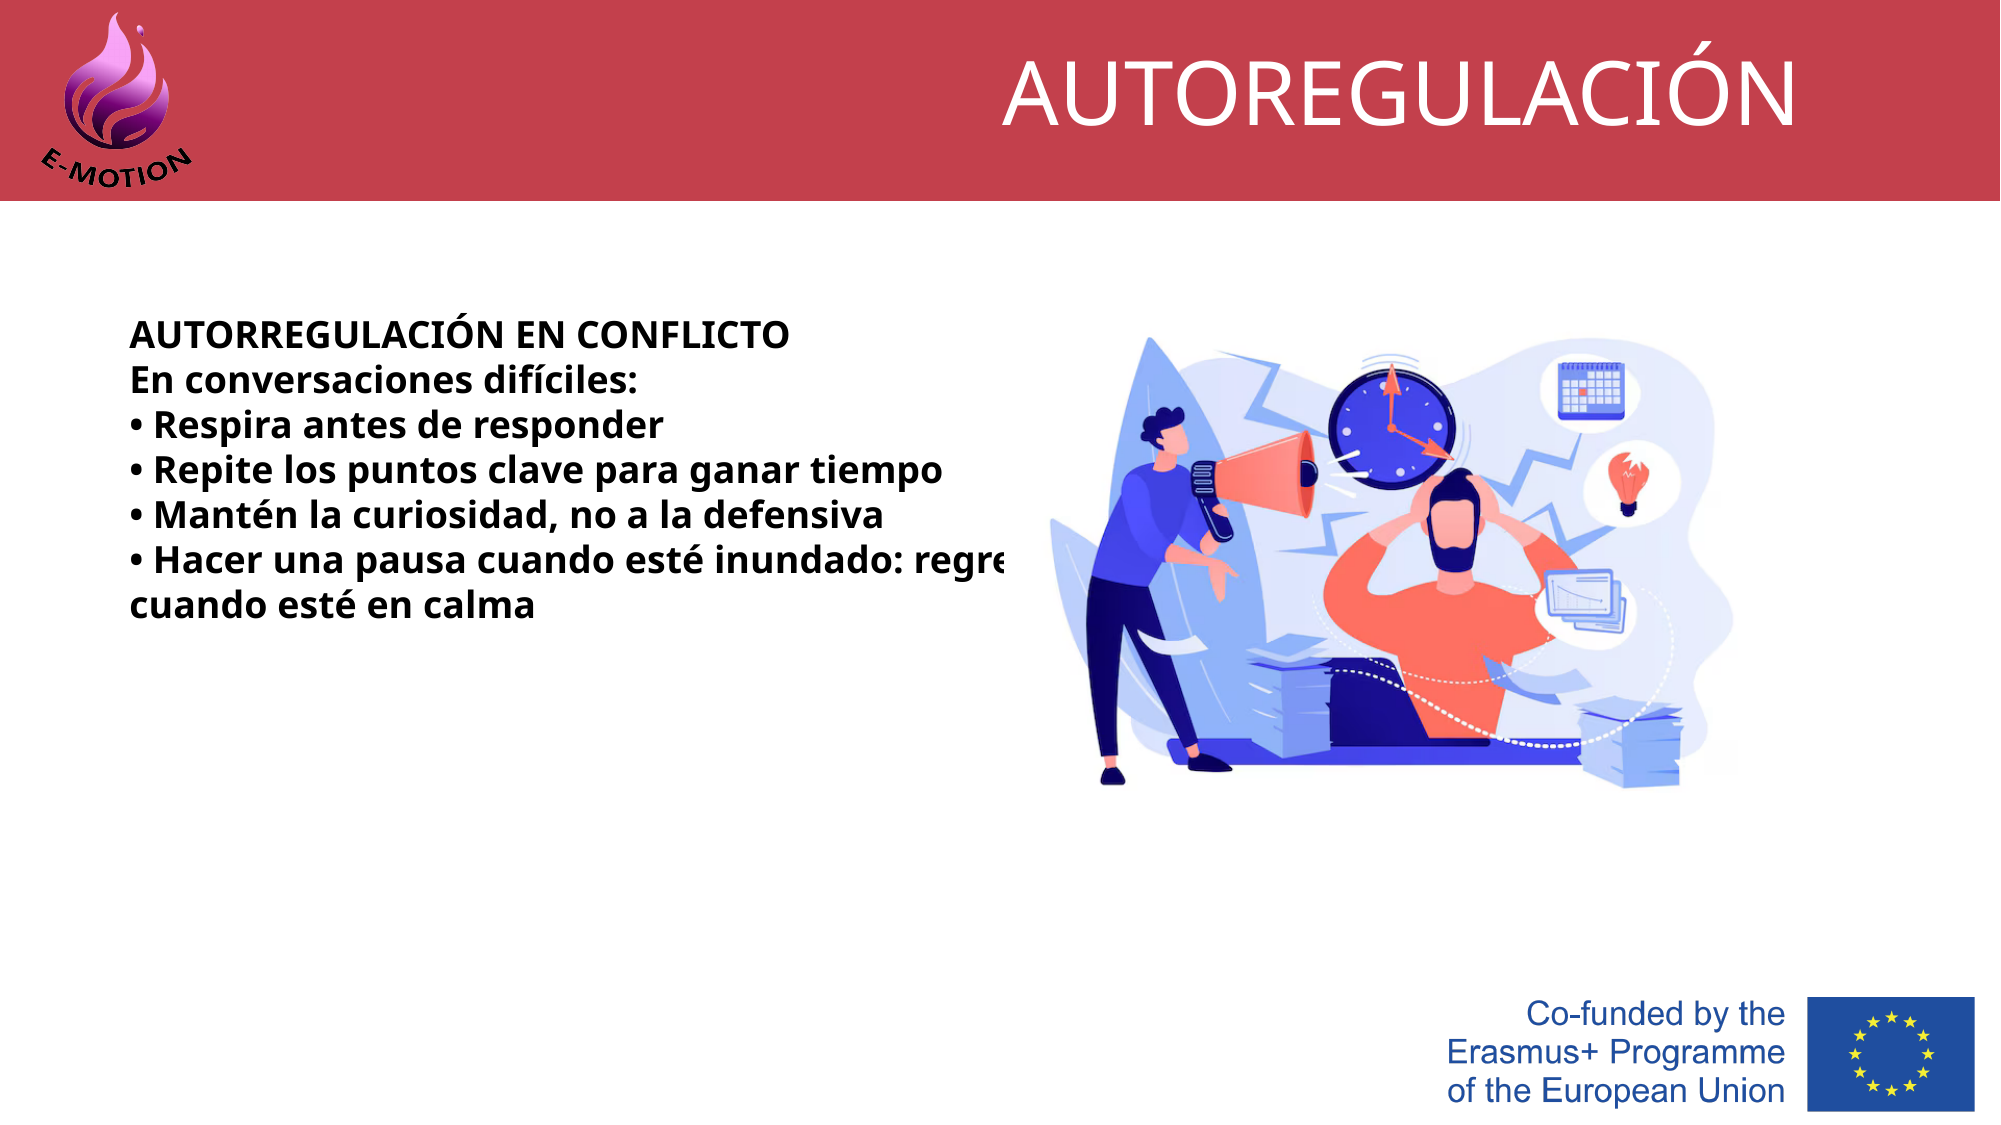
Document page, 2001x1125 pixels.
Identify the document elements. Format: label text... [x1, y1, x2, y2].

text_box AUTORREGULACIÓN EN CONFLICTO En conversaciones difíciles: • Respira antes de responder • Repite los puntos clave para ganar tiempo • Mantén la curiosidad, no a la defensiva • Hacer una pausa cuando esté inundado: regresar cuando esté en calma [114, 303, 347, 634]
picture [1003, 308, 1776, 822]
text_box [347, 128, 1652, 997]
text_box AUTOREGULACIÓN [557, 29, 1817, 304]
picture [0, 0, 253, 247]
